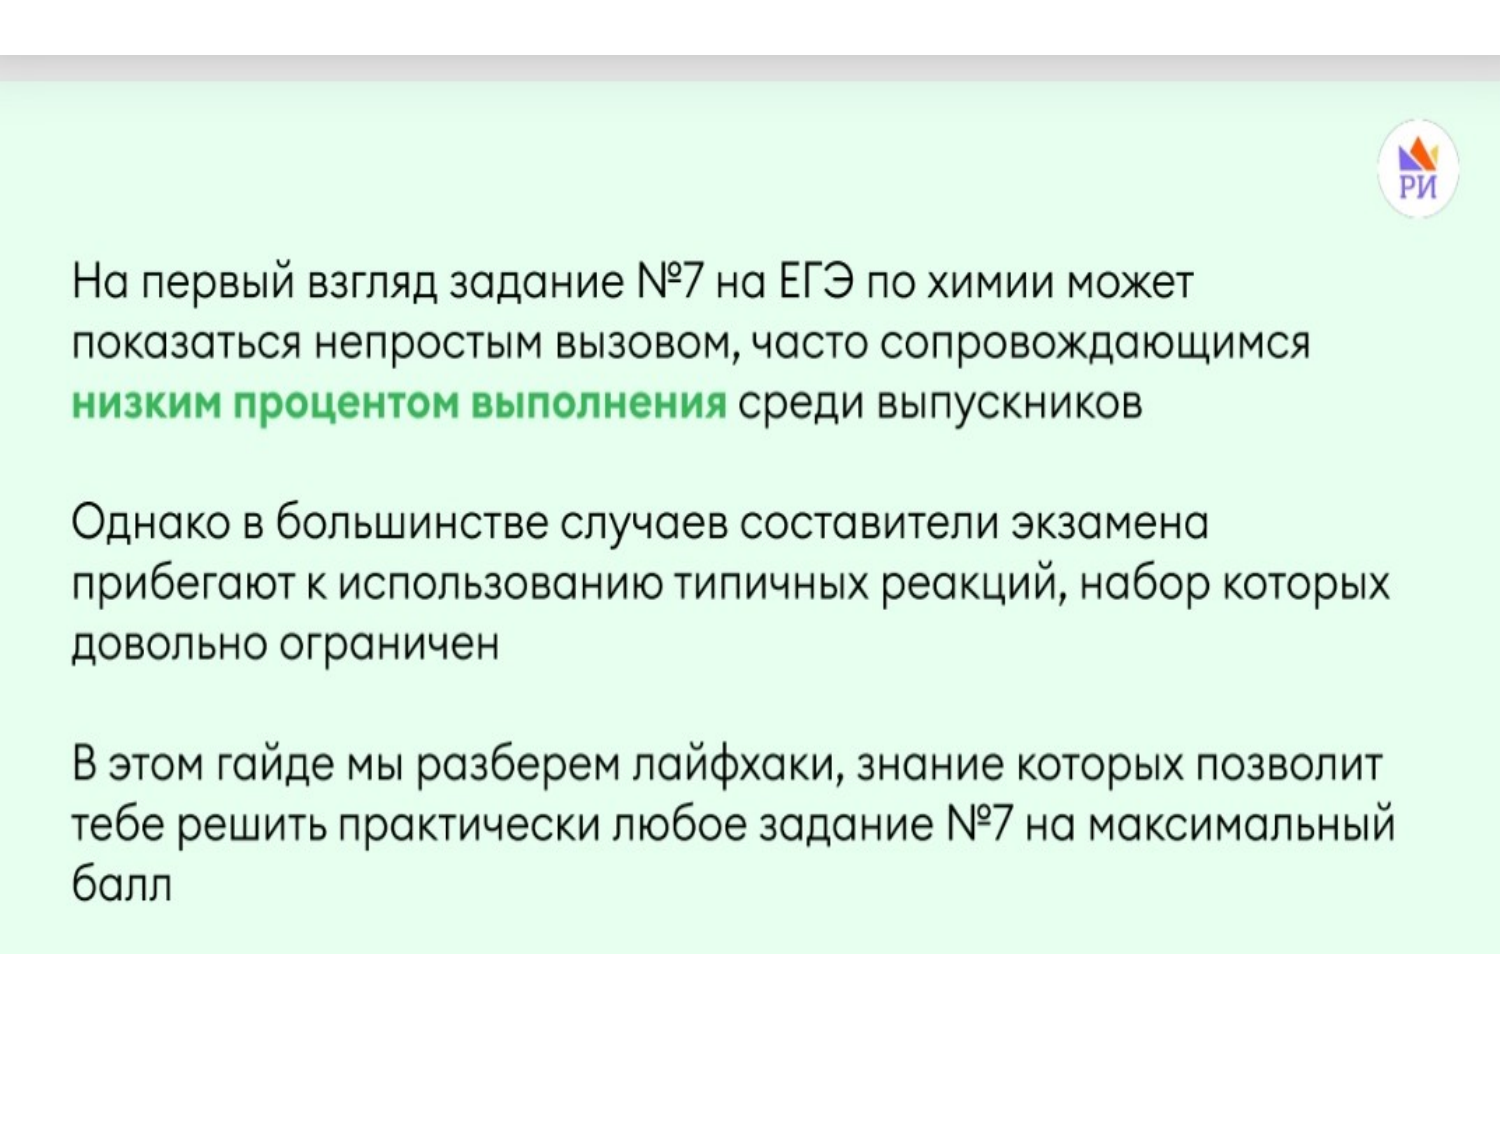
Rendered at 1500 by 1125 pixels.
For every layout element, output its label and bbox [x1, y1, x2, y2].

picture [0, 55, 1500, 954]
